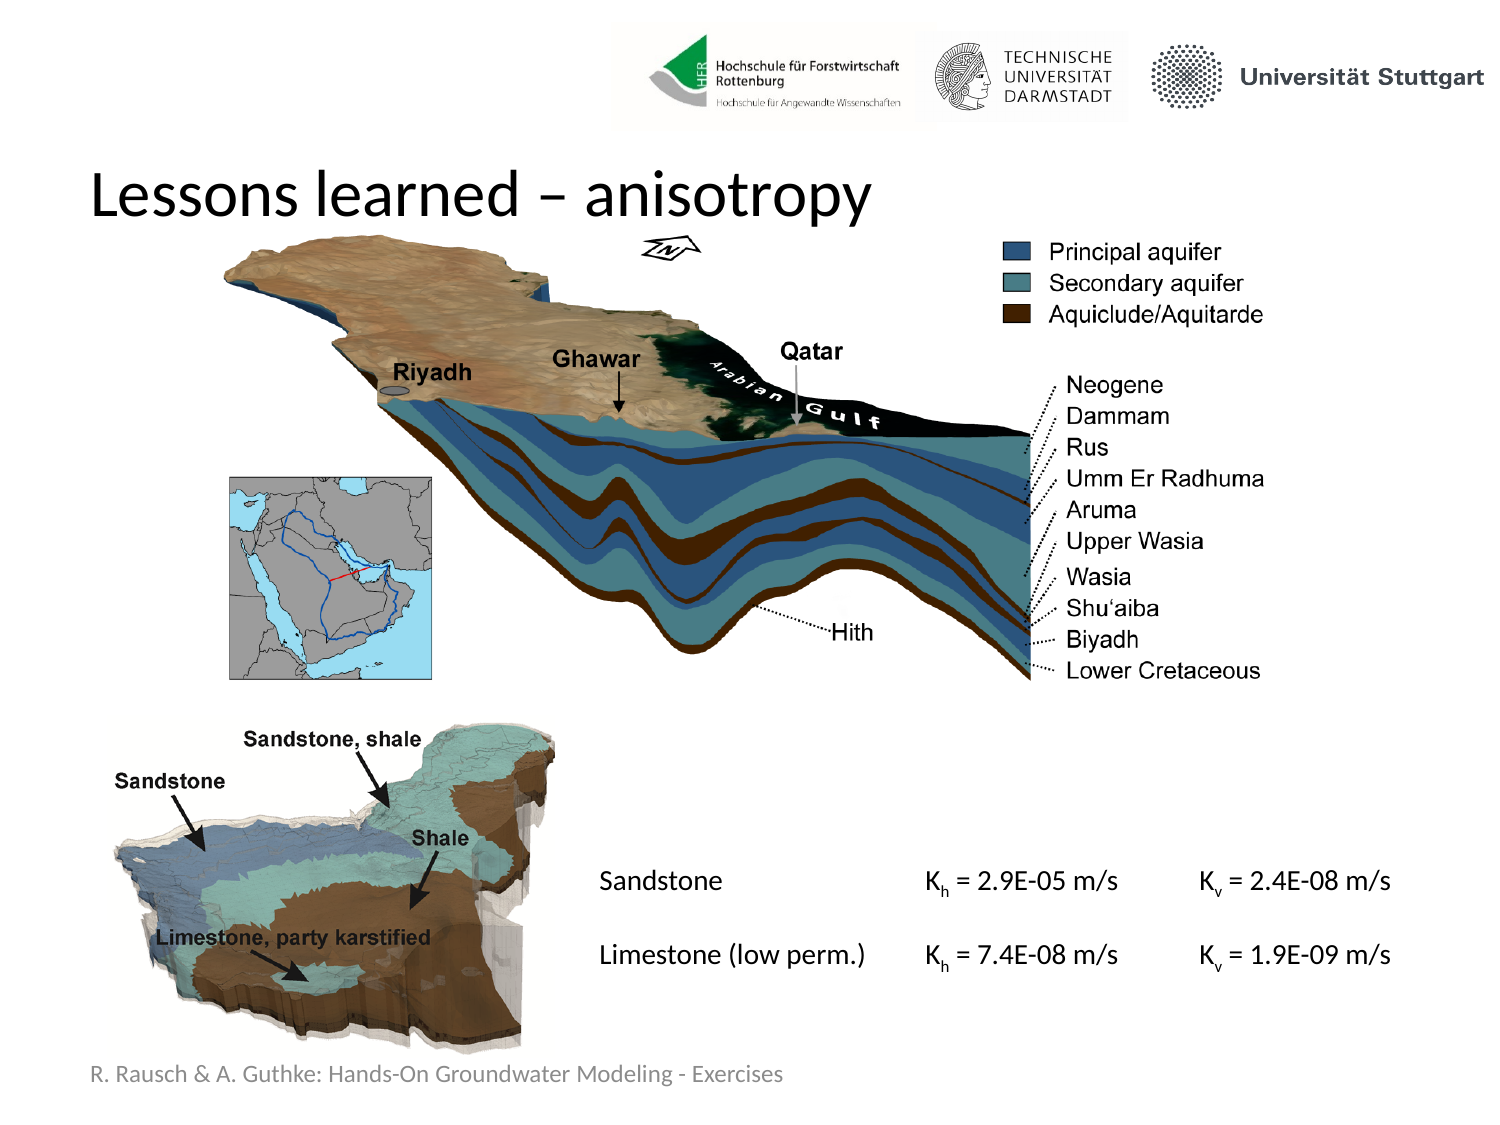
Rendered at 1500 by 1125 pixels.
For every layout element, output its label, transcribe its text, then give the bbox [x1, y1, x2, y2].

text_box Sandstone Kh = 2.9E-05 m/s Kv = 2.4E-08 m/s Limestone (low perm.) Kh = 7.4E-08 m/s Kv = 1.9E-09 m/s [584, 853, 1466, 983]
slide_number R. Rausch & A. Guthke: Hands-On Groundwater Modeling - Exercises [75, 1042, 916, 1103]
picture [1151, 44, 1491, 109]
picture [611, 22, 1129, 131]
picture [218, 231, 1306, 689]
title Lessons learned – anisotropy [75, 136, 1425, 244]
picture [107, 715, 573, 1064]
